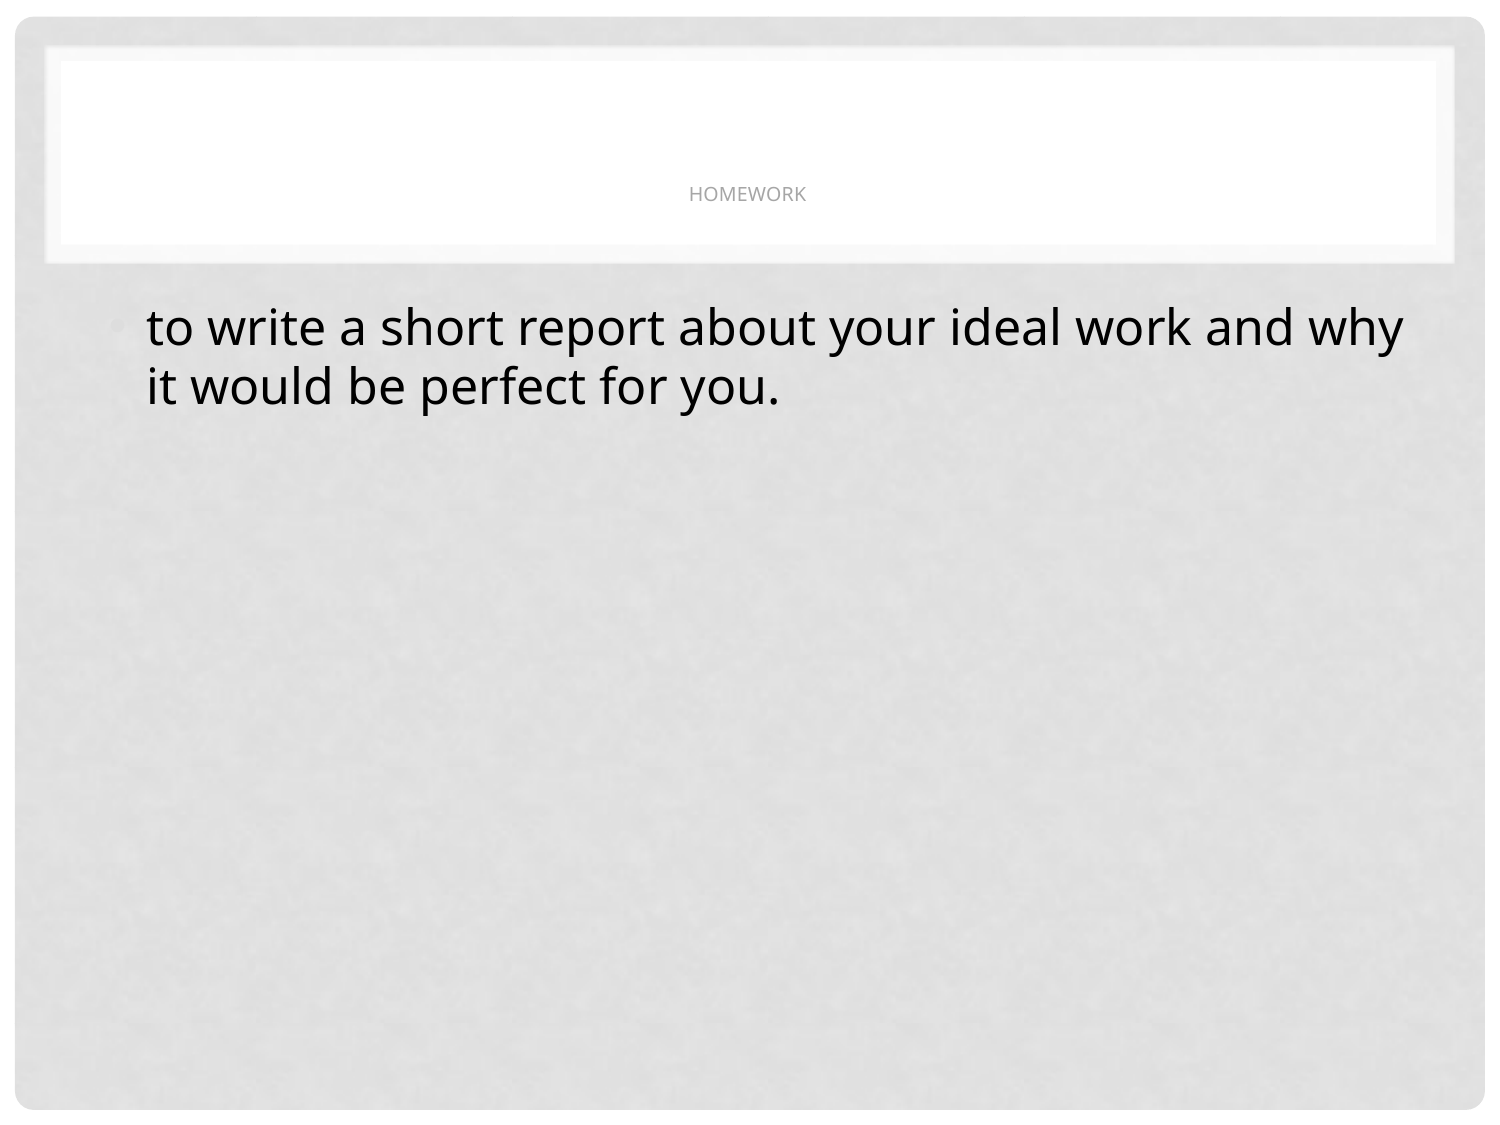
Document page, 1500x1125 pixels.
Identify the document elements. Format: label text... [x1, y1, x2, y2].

title Homework [69, 149, 1425, 238]
list to write a short report about your ideal work and why it would be perfect for you. [75, 287, 1425, 1005]
